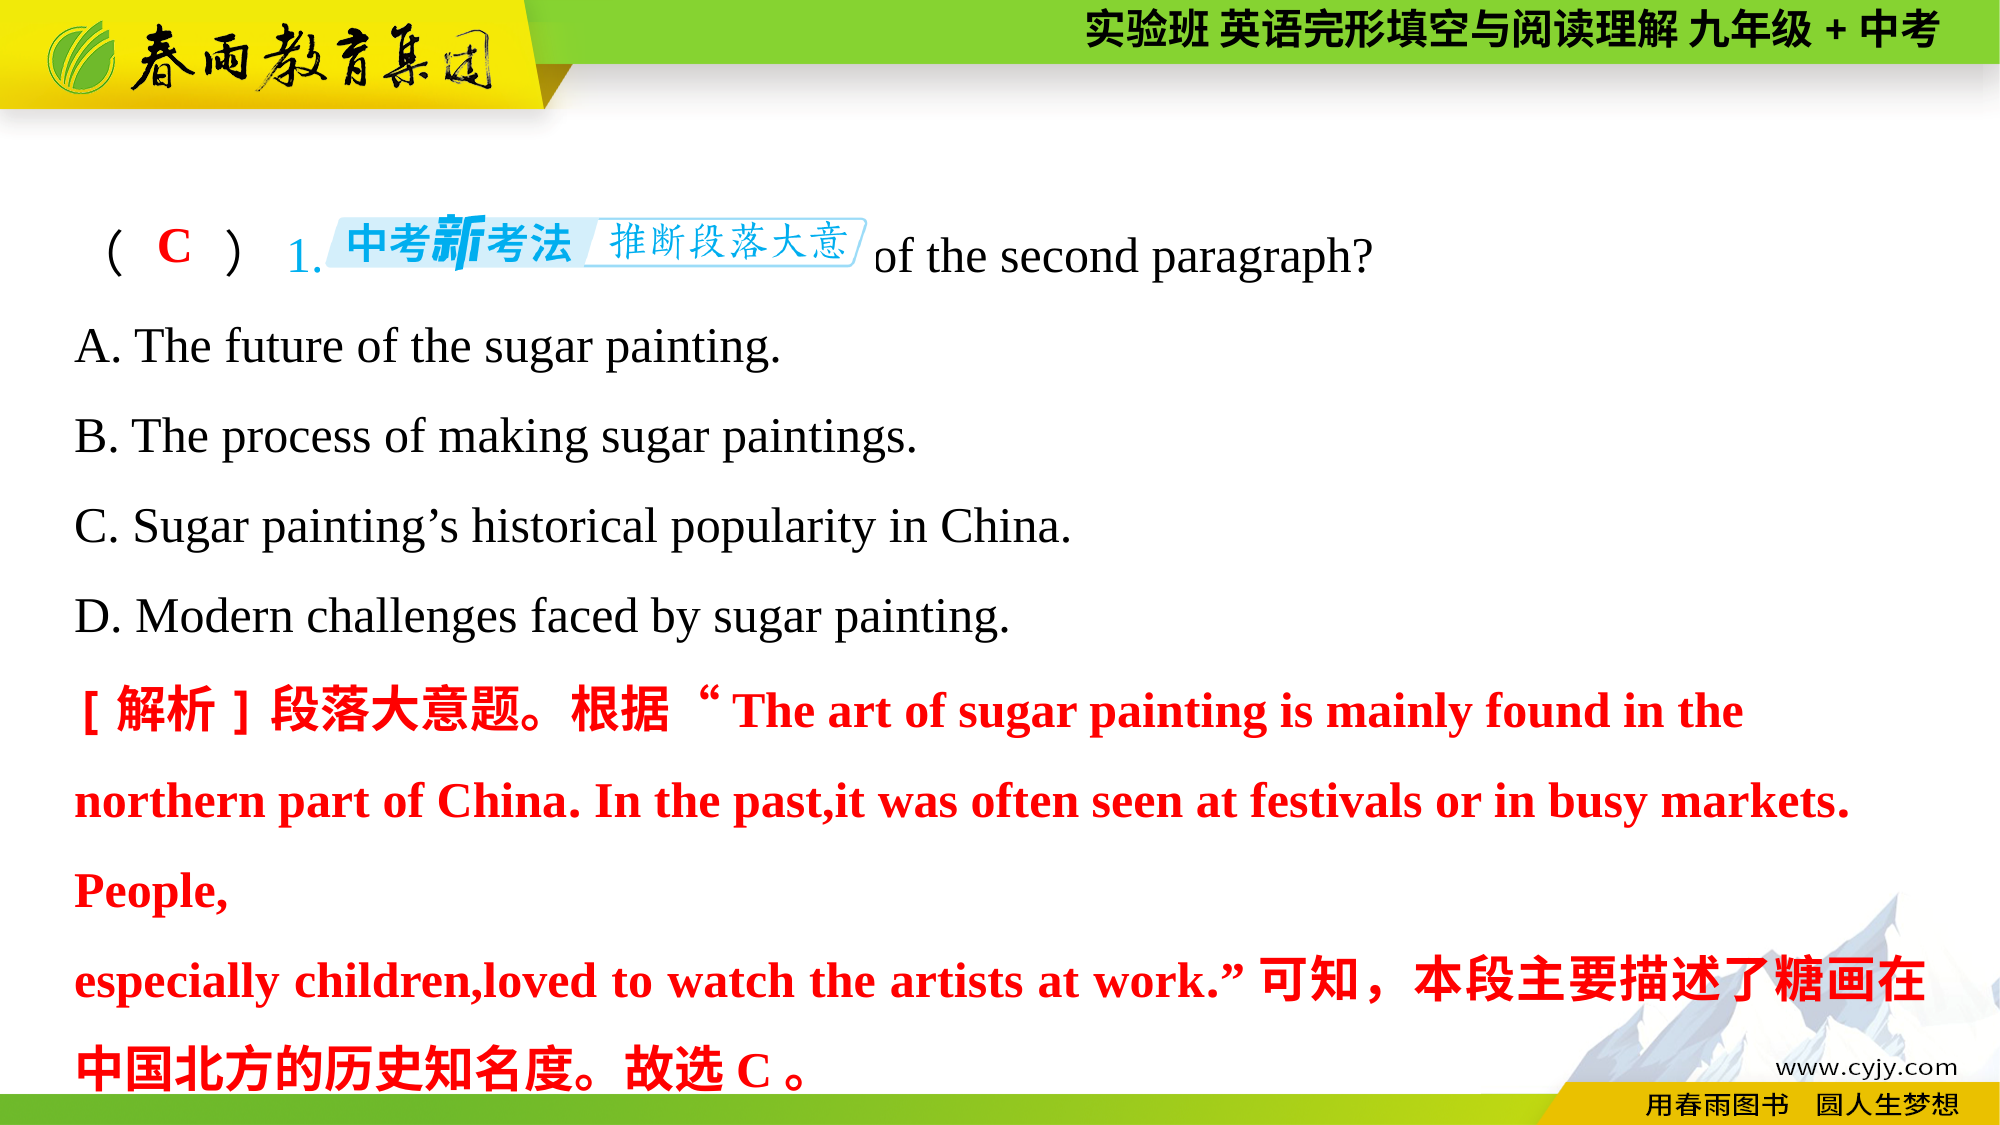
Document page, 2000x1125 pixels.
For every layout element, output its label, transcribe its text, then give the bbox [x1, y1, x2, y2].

text_box [解析]段落大意题。根据“The art of sugar painting is mainly found in the northern part of China. In the past,it was often seen at festivals or in busy markets. People, especially children,loved to watch the artists at work.”可知，本段主要描述了糖画在中国北方的历史知名度。故选C。 [59, 654, 1944, 1105]
picture [0, 0, 2000, 1125]
list （ ）1. What is the main idea of the second paragraph? A. The future of the sugar painting. B. The process of making sugar paintings. C. Sugar painting’s historical popularity in China. D. Modern challenges faced by sugar painting. [59, 184, 1944, 654]
text_box C [141, 205, 208, 280]
